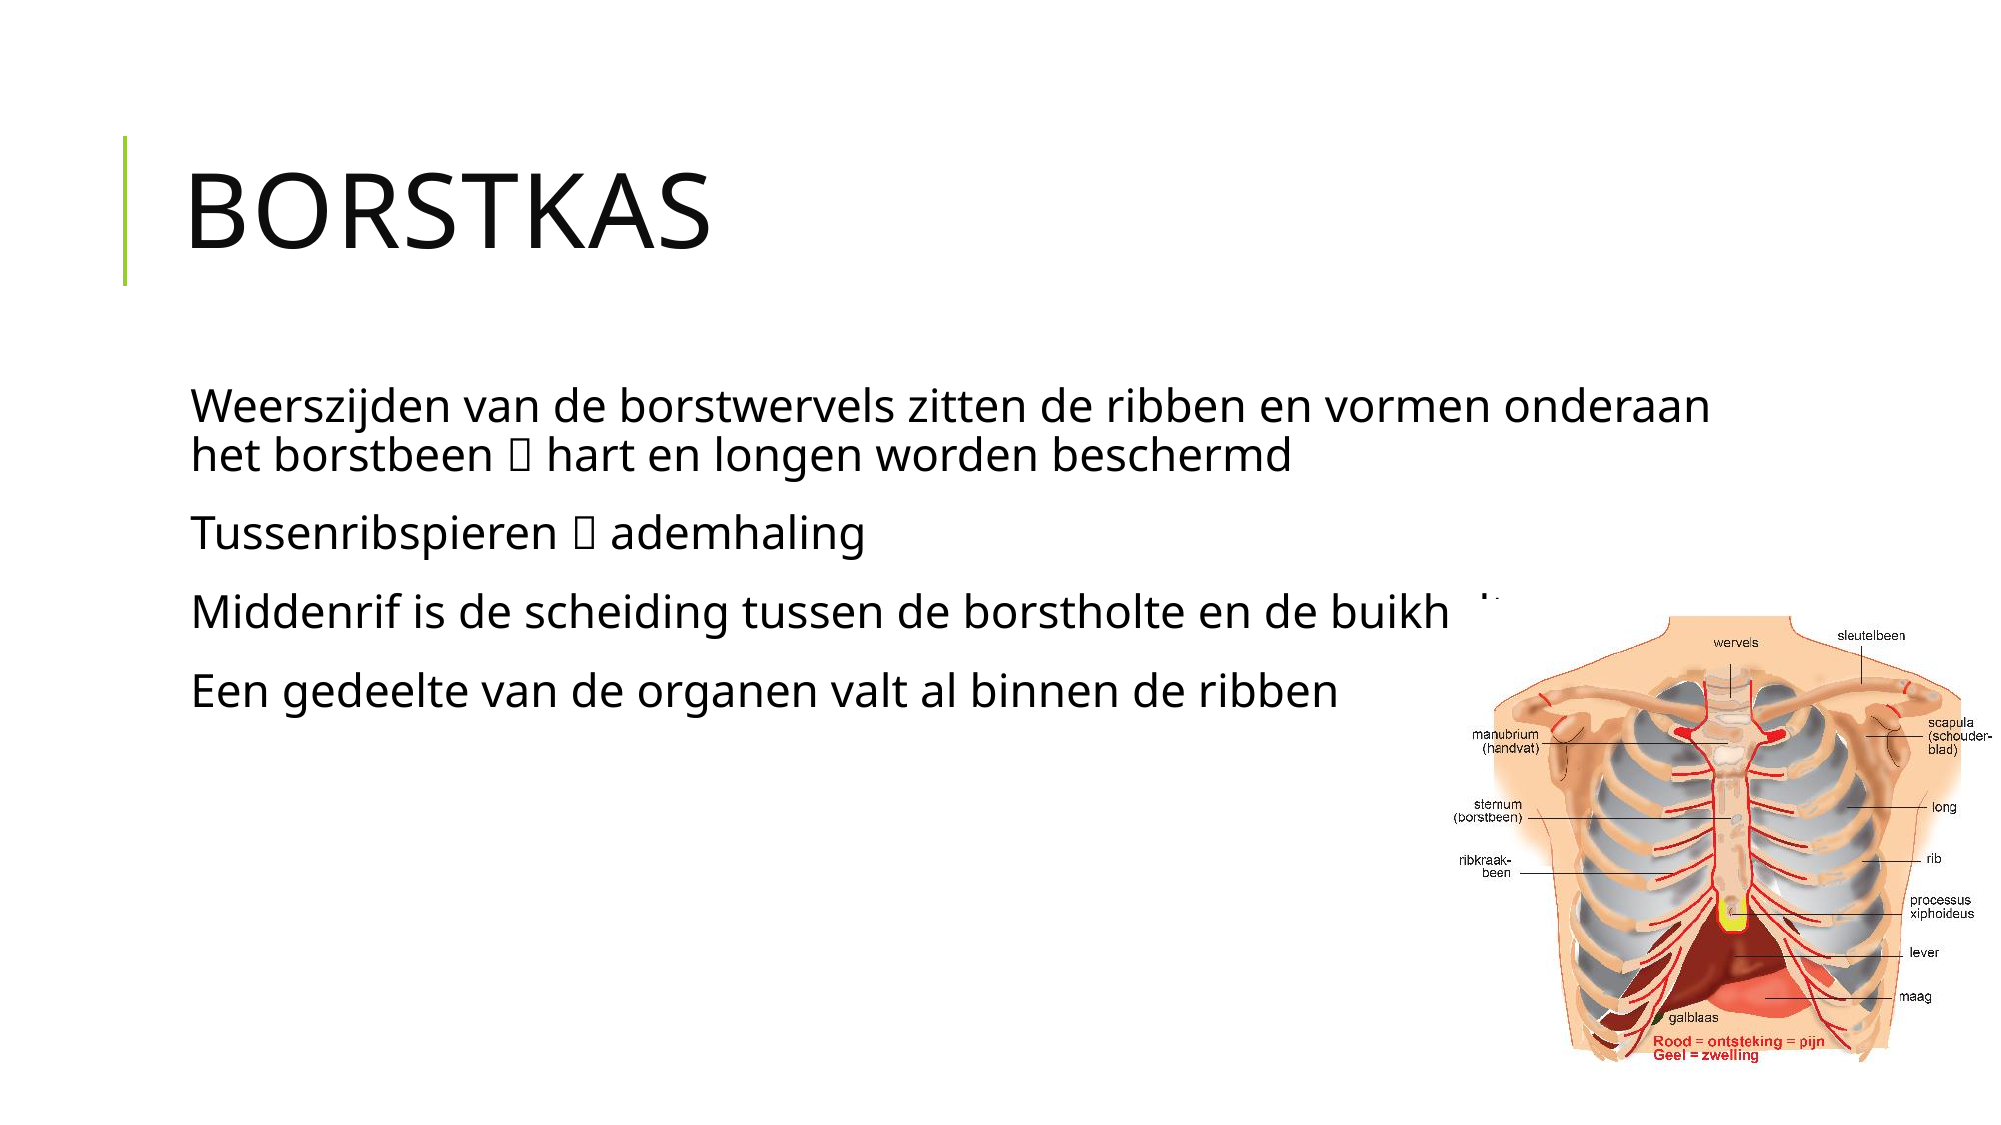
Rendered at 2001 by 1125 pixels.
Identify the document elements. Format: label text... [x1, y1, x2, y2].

picture [1450, 599, 2000, 1084]
title Borstkas [168, 96, 1763, 342]
list Weerszijden van de borstwervels zitten de ribben en vormen onderaan het borstbeen  hart en longen worden beschermd Tussenribspieren  ademhaling Middenrif is de scheiding tussen de borstholte en de buikholte Een gedeelte van de organen valt al binnen de ribben [168, 375, 1763, 1035]
